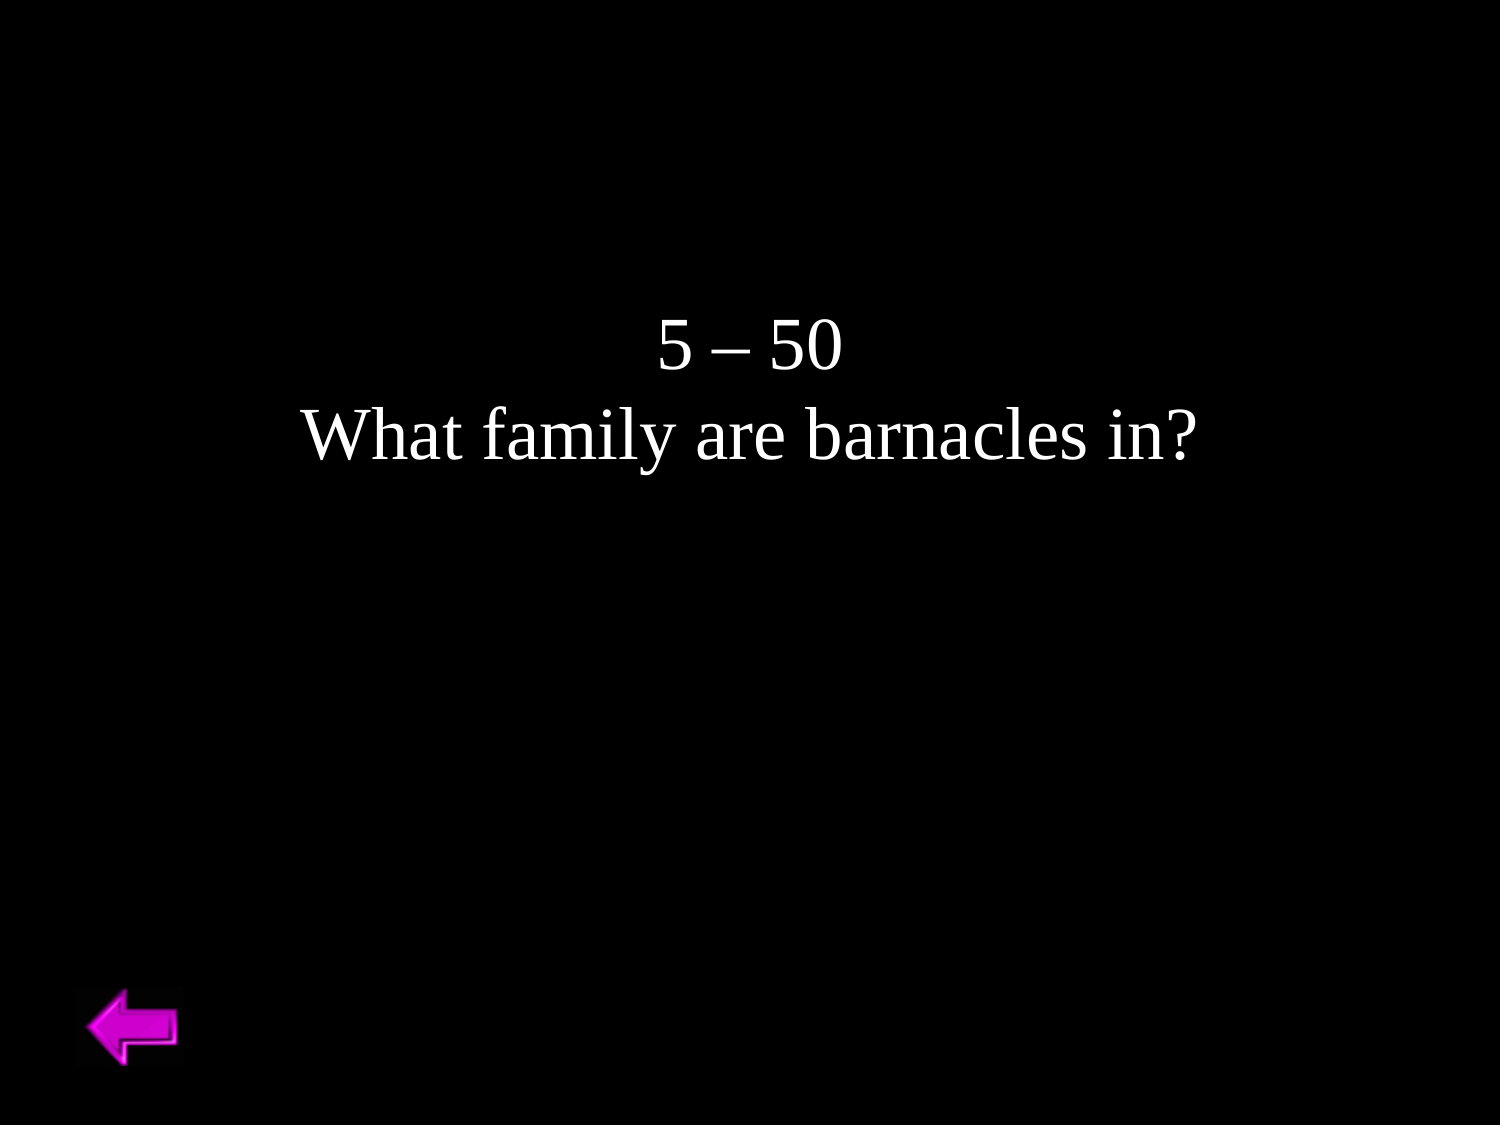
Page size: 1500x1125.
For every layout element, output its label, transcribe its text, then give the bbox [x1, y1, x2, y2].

picture [74, 987, 183, 1066]
text_box 5 – 50 What family are barnacles in? [12, 287, 1488, 483]
